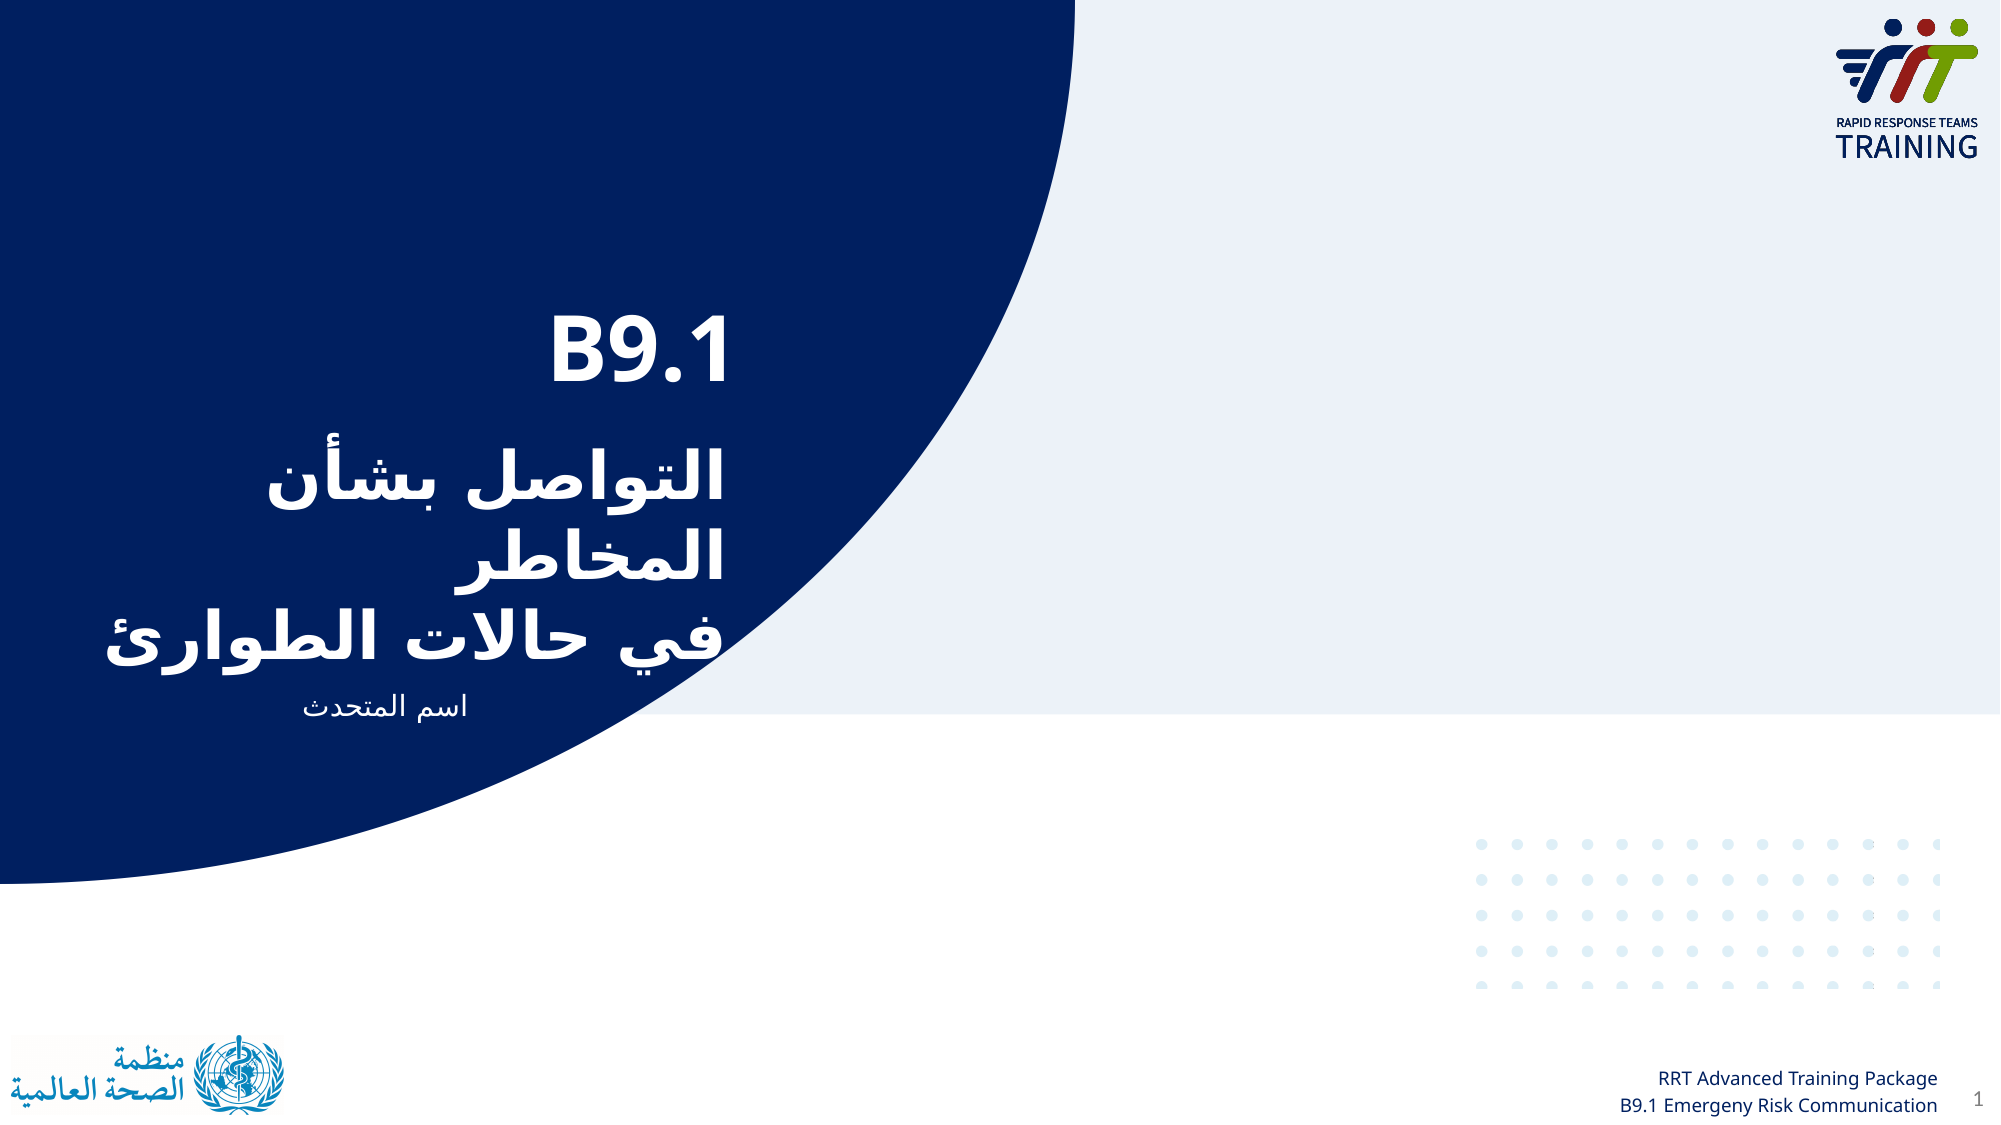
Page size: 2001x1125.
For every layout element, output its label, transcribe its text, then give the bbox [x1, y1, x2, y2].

picture [11, 1035, 284, 1115]
picture [1835, 19, 1978, 167]
text_box التواصل بشأن المخاطر في حالات الطوارئ [92, 425, 736, 681]
text_box اسم المتحدث [93, 681, 476, 730]
picture [241, 1050, 247, 1059]
picture [0, 0, 1075, 884]
picture [1476, 839, 1940, 989]
text_box B9.1 [375, 282, 747, 407]
